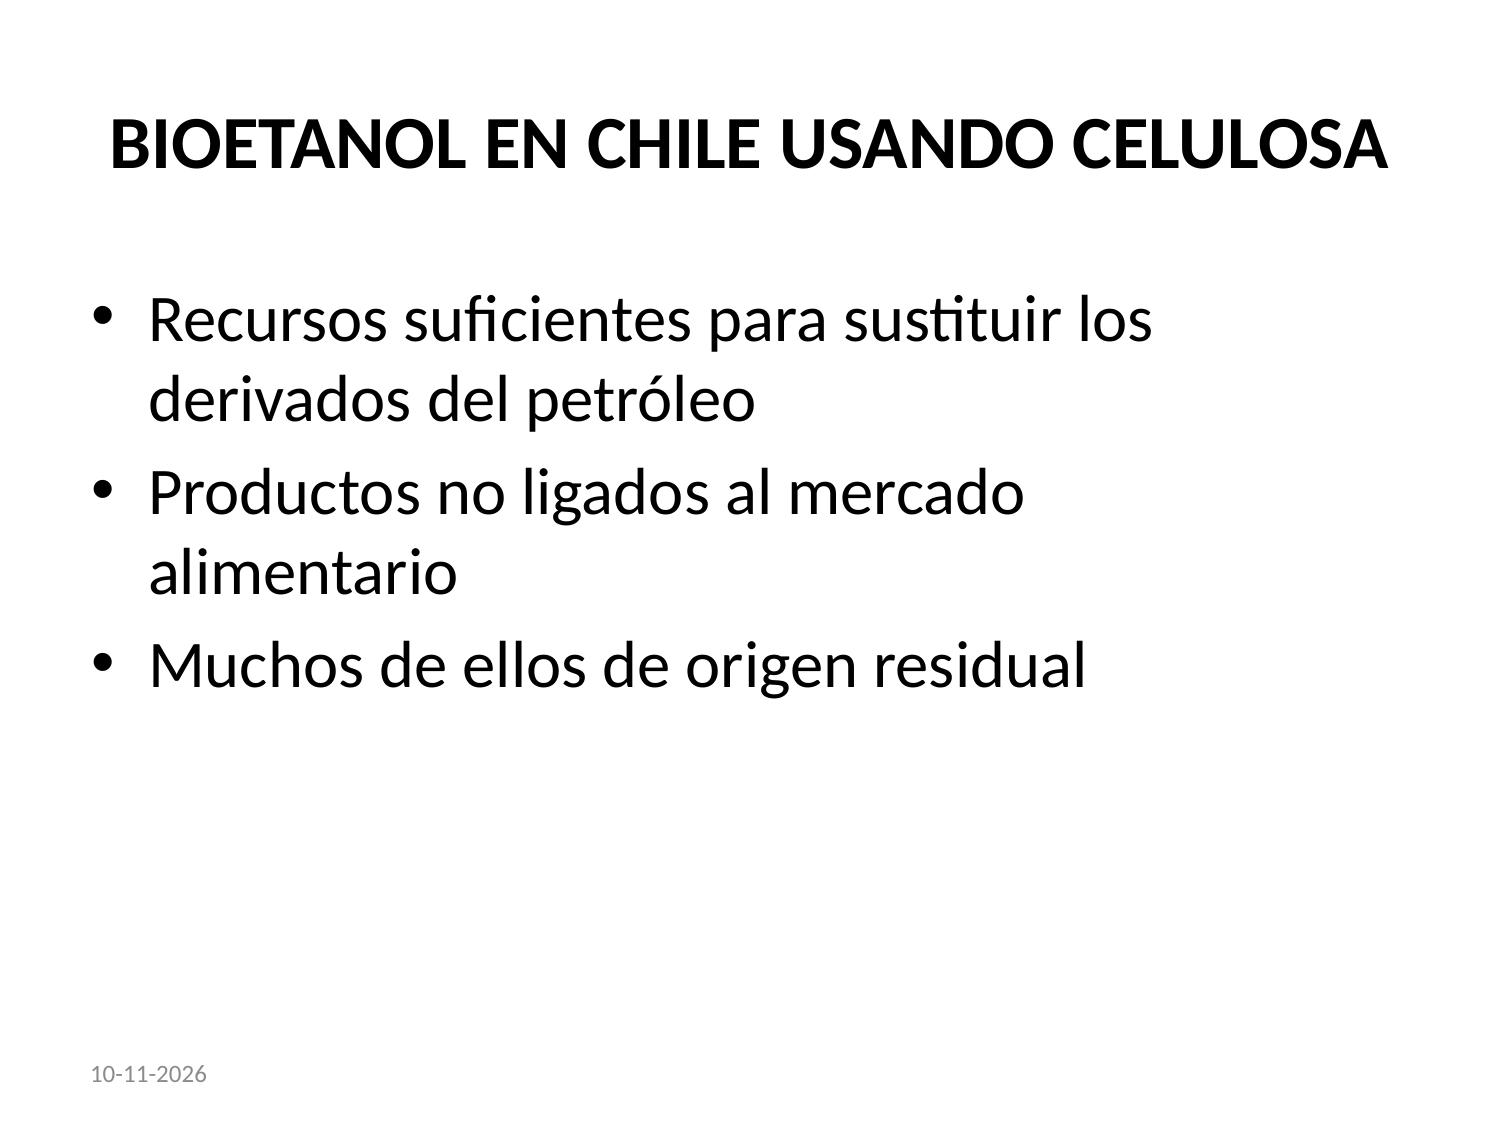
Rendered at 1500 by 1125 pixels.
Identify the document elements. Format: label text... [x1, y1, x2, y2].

list Recursos suficientes para sustituir los derivados del petróleo Productos no ligados al mercado alimentario Muchos de ellos de origen residual [76, 267, 1336, 1011]
title BIOETANOL EN CHILE USANDO CELULOSA [75, 45, 1425, 233]
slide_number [75, 1042, 425, 1103]
